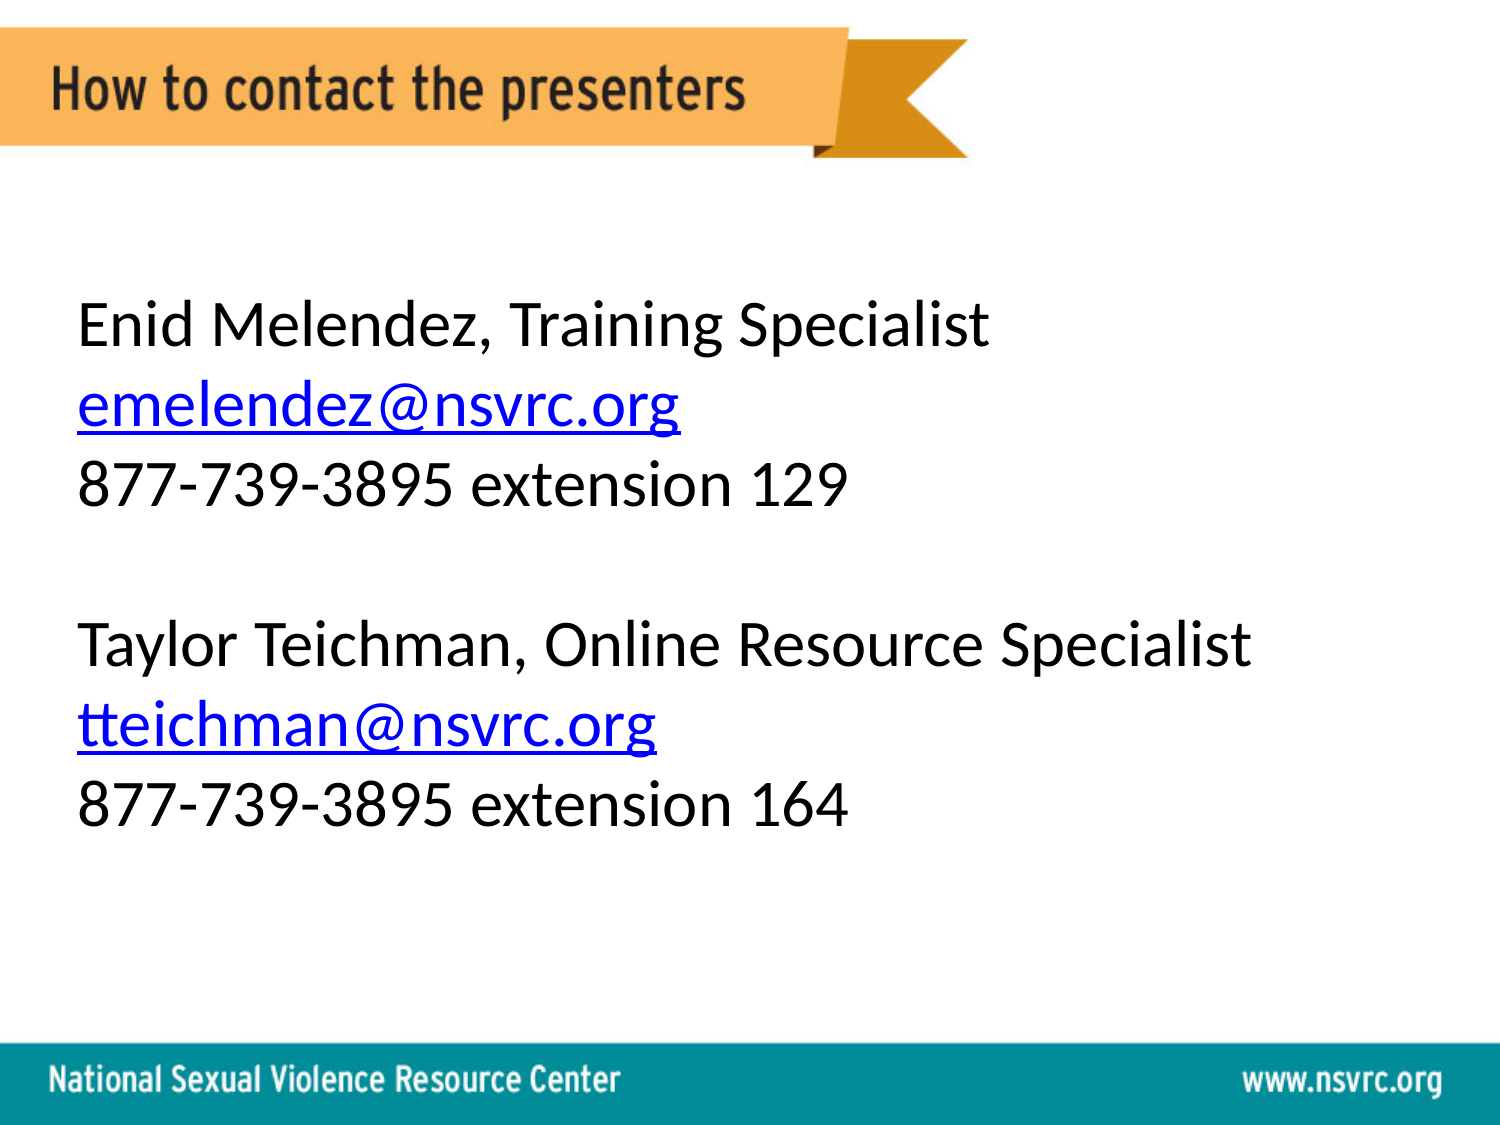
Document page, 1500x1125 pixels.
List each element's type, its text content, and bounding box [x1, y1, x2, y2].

title Enid Melendez, Training Specialist emelendez@nsvrc.org 877-739-3895 extension 129 Taylor Teichman, Online Resource Specialist tteichman@nsvrc.org 877-739-3895 extension 164 [62, 287, 1475, 913]
picture [0, 0, 1500, 1125]
